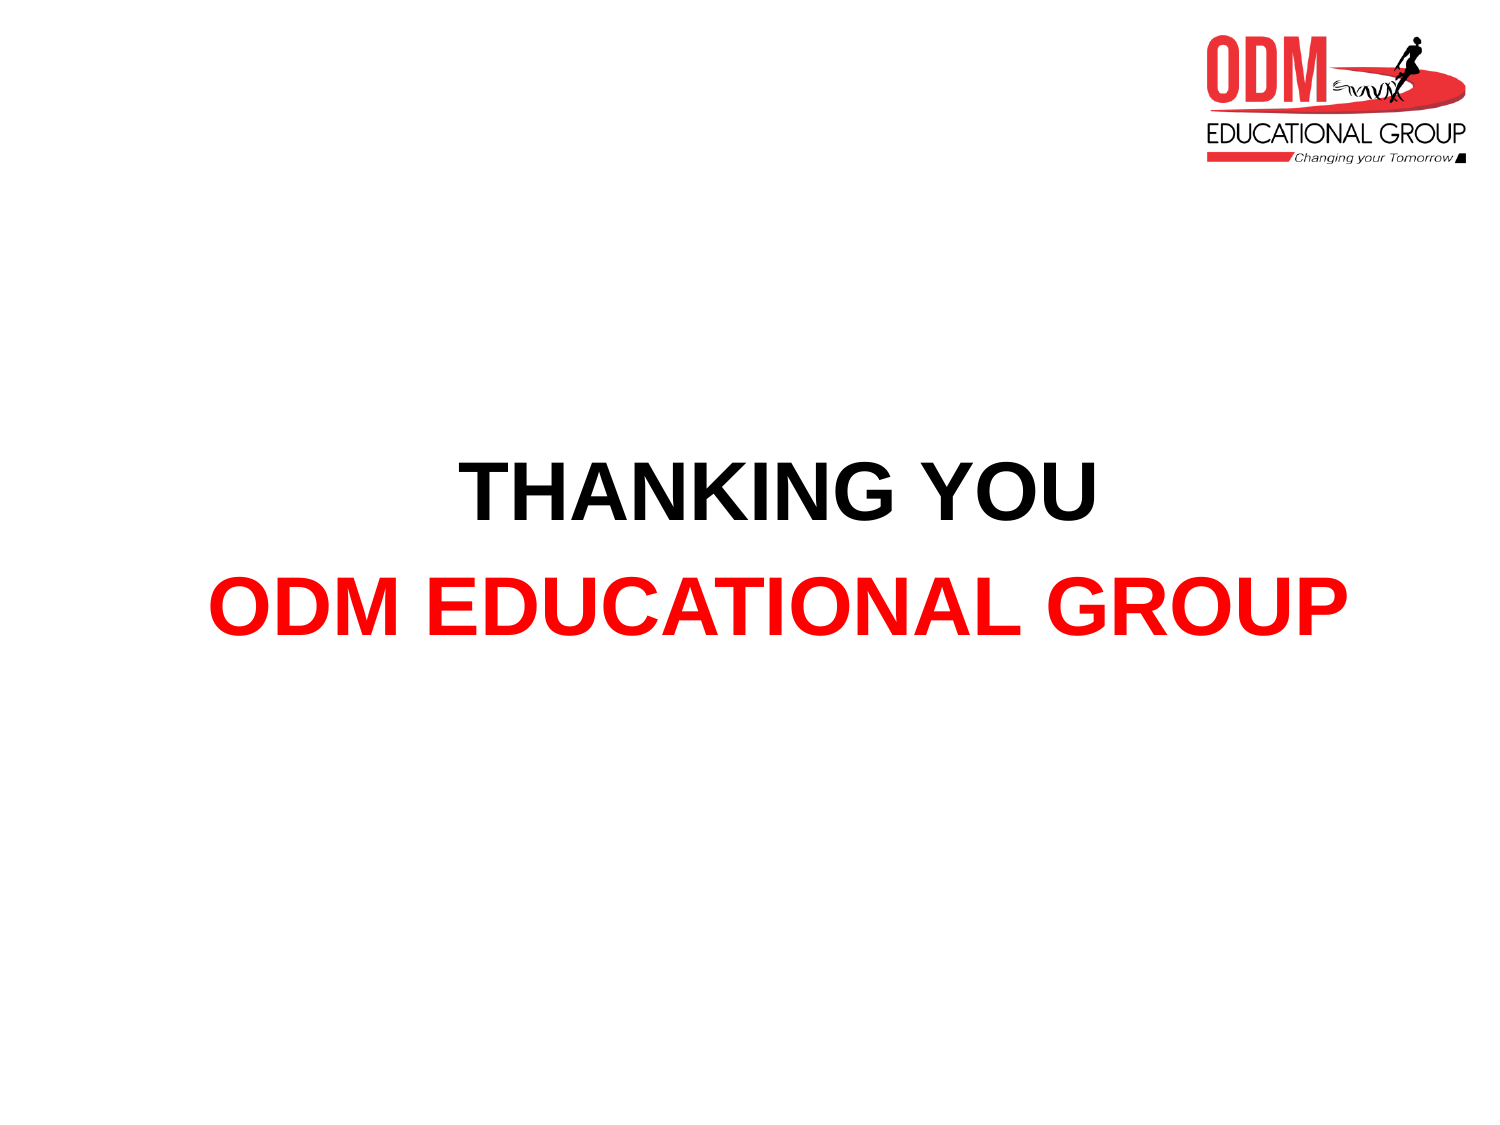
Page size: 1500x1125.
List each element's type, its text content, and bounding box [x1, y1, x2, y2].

text_box THANKING YOU ODM EDUCATIONAL GROUP [101, 262, 1382, 847]
picture [1206, 34, 1467, 164]
